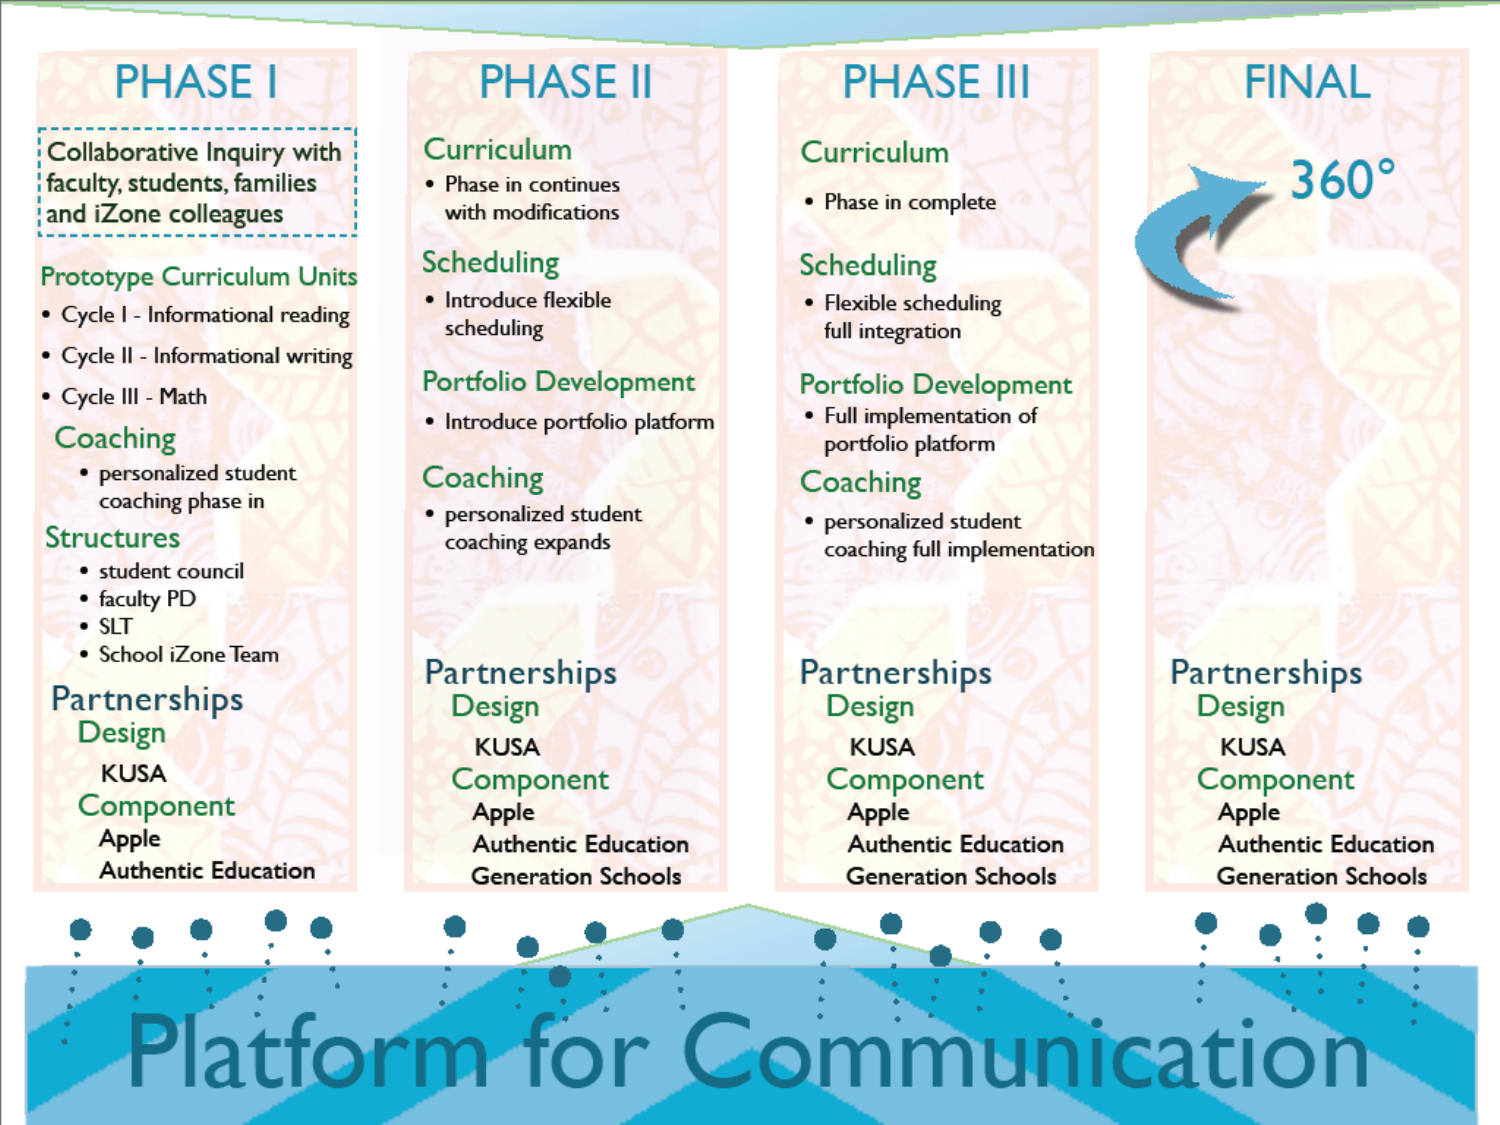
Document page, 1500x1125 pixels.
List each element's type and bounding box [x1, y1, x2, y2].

text_box [0, 0, 1500, 1125]
